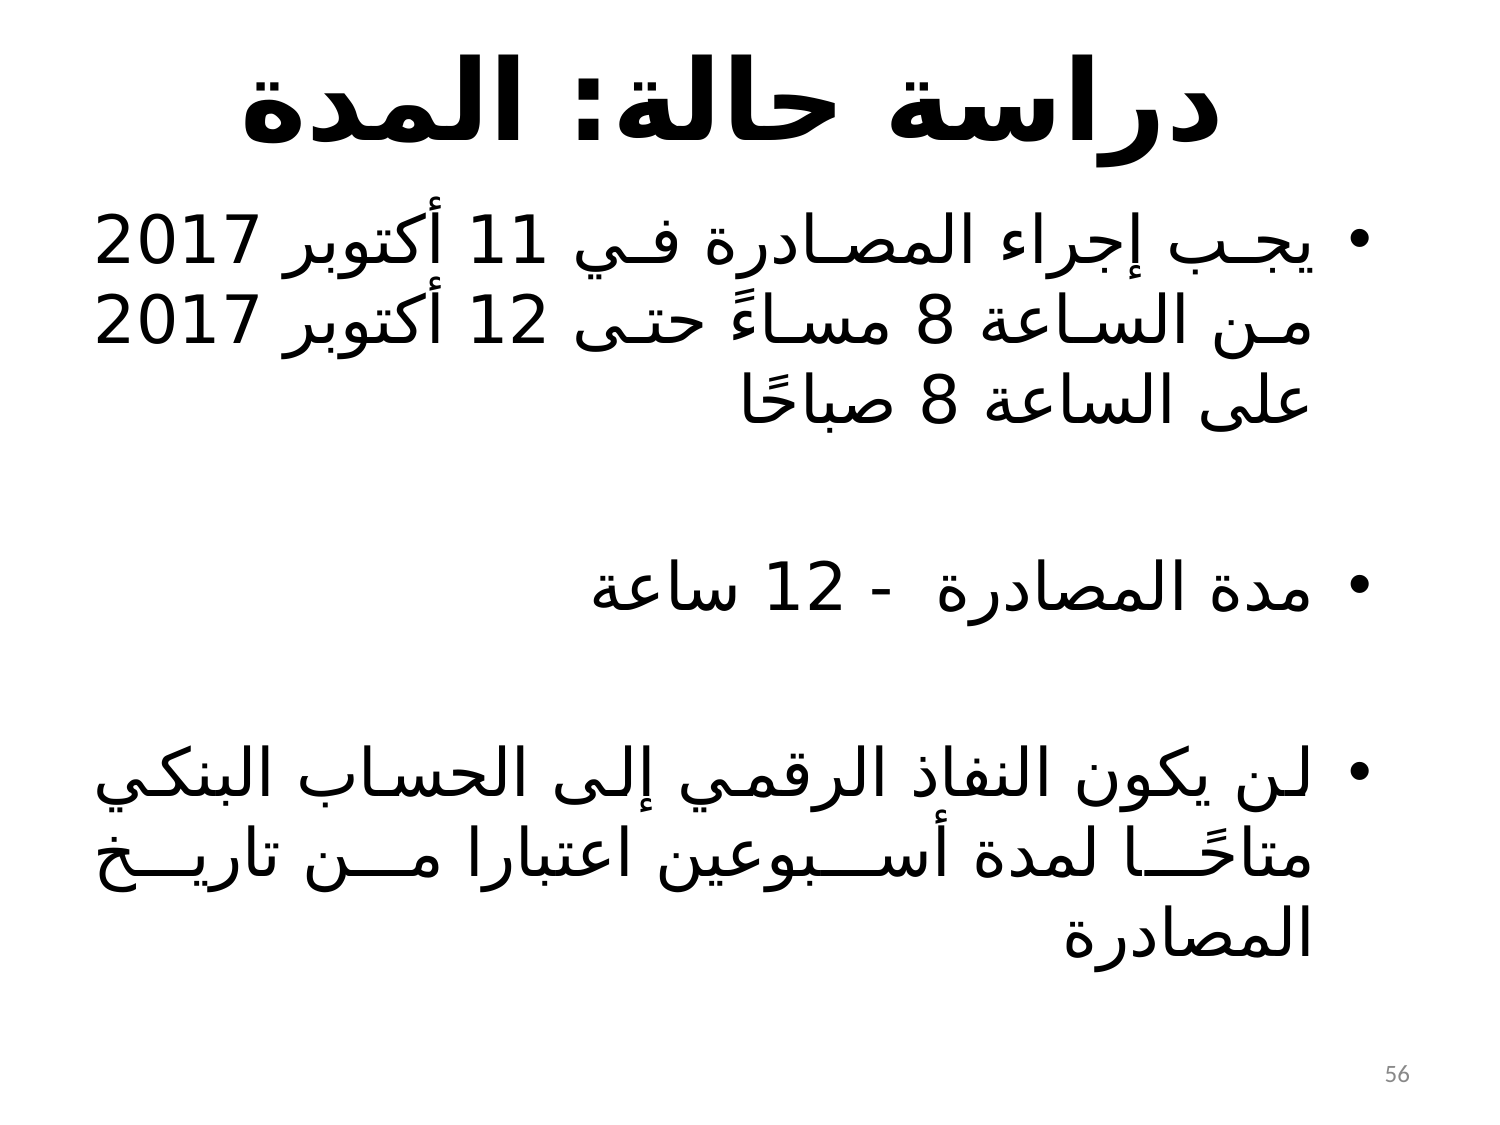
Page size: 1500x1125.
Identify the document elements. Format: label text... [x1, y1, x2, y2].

slide_number 56 [1074, 1042, 1425, 1103]
title دراسة حالة: المدة [57, 2, 1408, 190]
text_box يجب إجراء المصادرة في 11 أكتوبر 2017 من الساعة 8 مساءً حتى 12 أكتوبر 2017 على الساعة 8 صباحًا مدة المصادرة - 12 ساعة لن يكون النفاذ الرقمي إلى الحساب البنكي متاحًا لمدة أسبوعين اعتبارا من تاريخ المصادرة [78, 189, 1387, 961]
